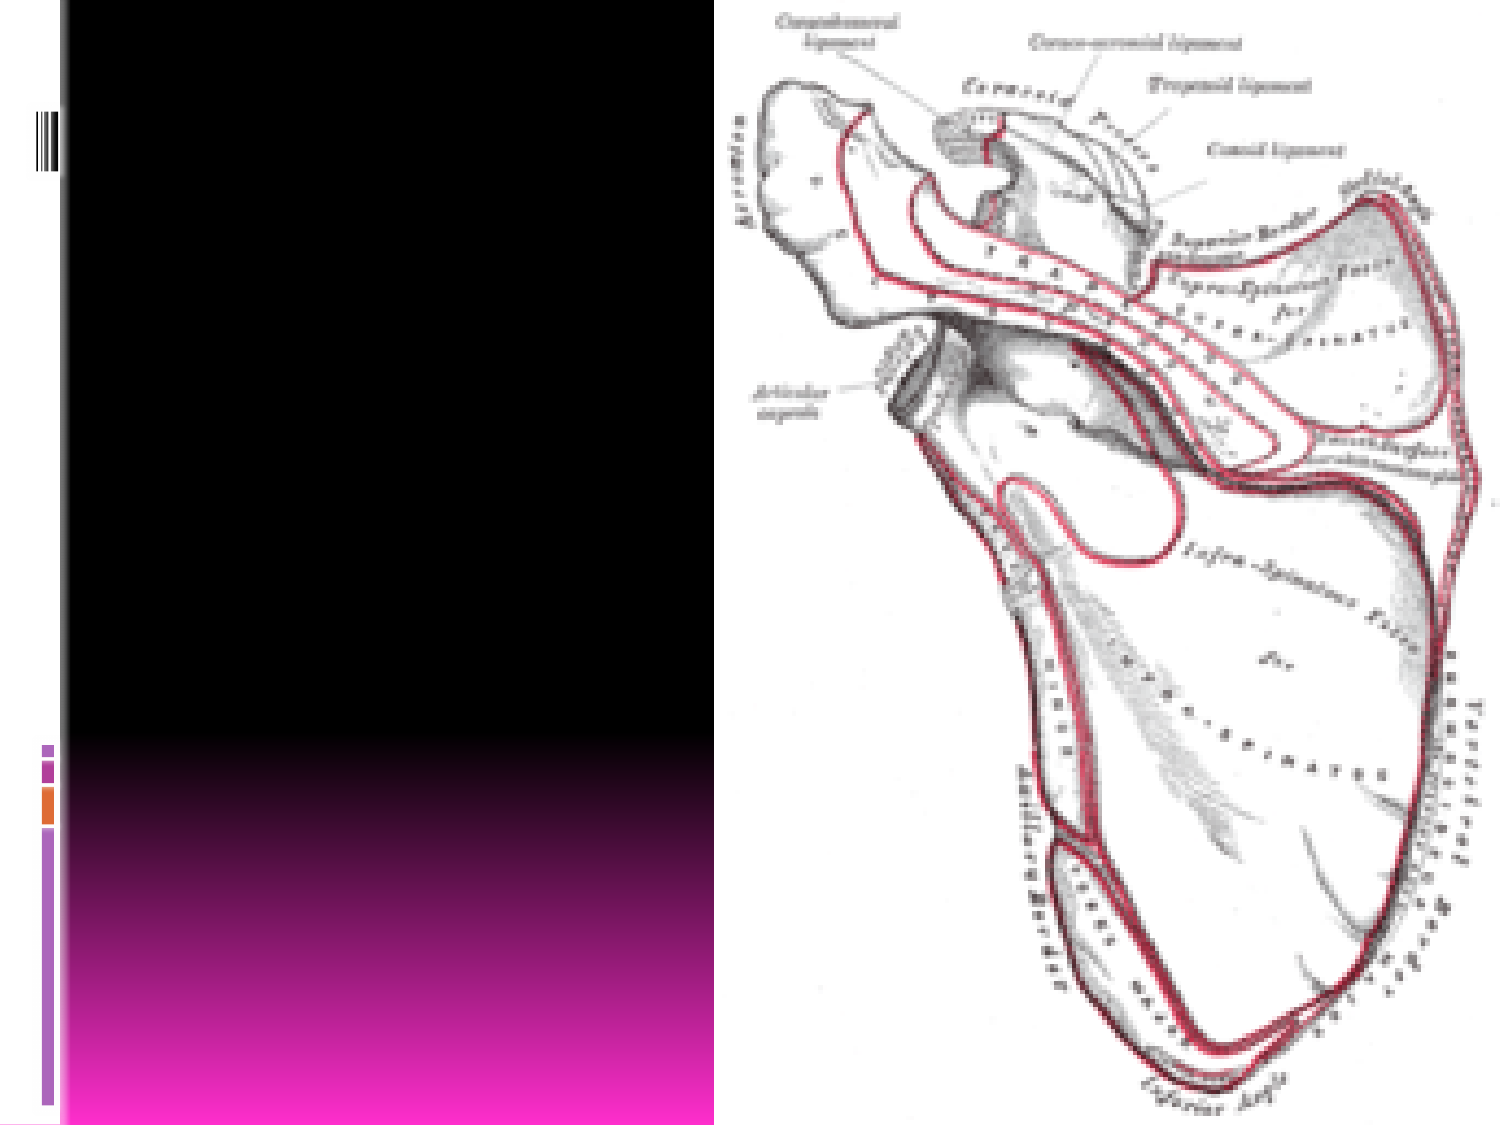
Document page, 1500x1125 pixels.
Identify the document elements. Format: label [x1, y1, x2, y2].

list [714, 0, 1500, 1125]
